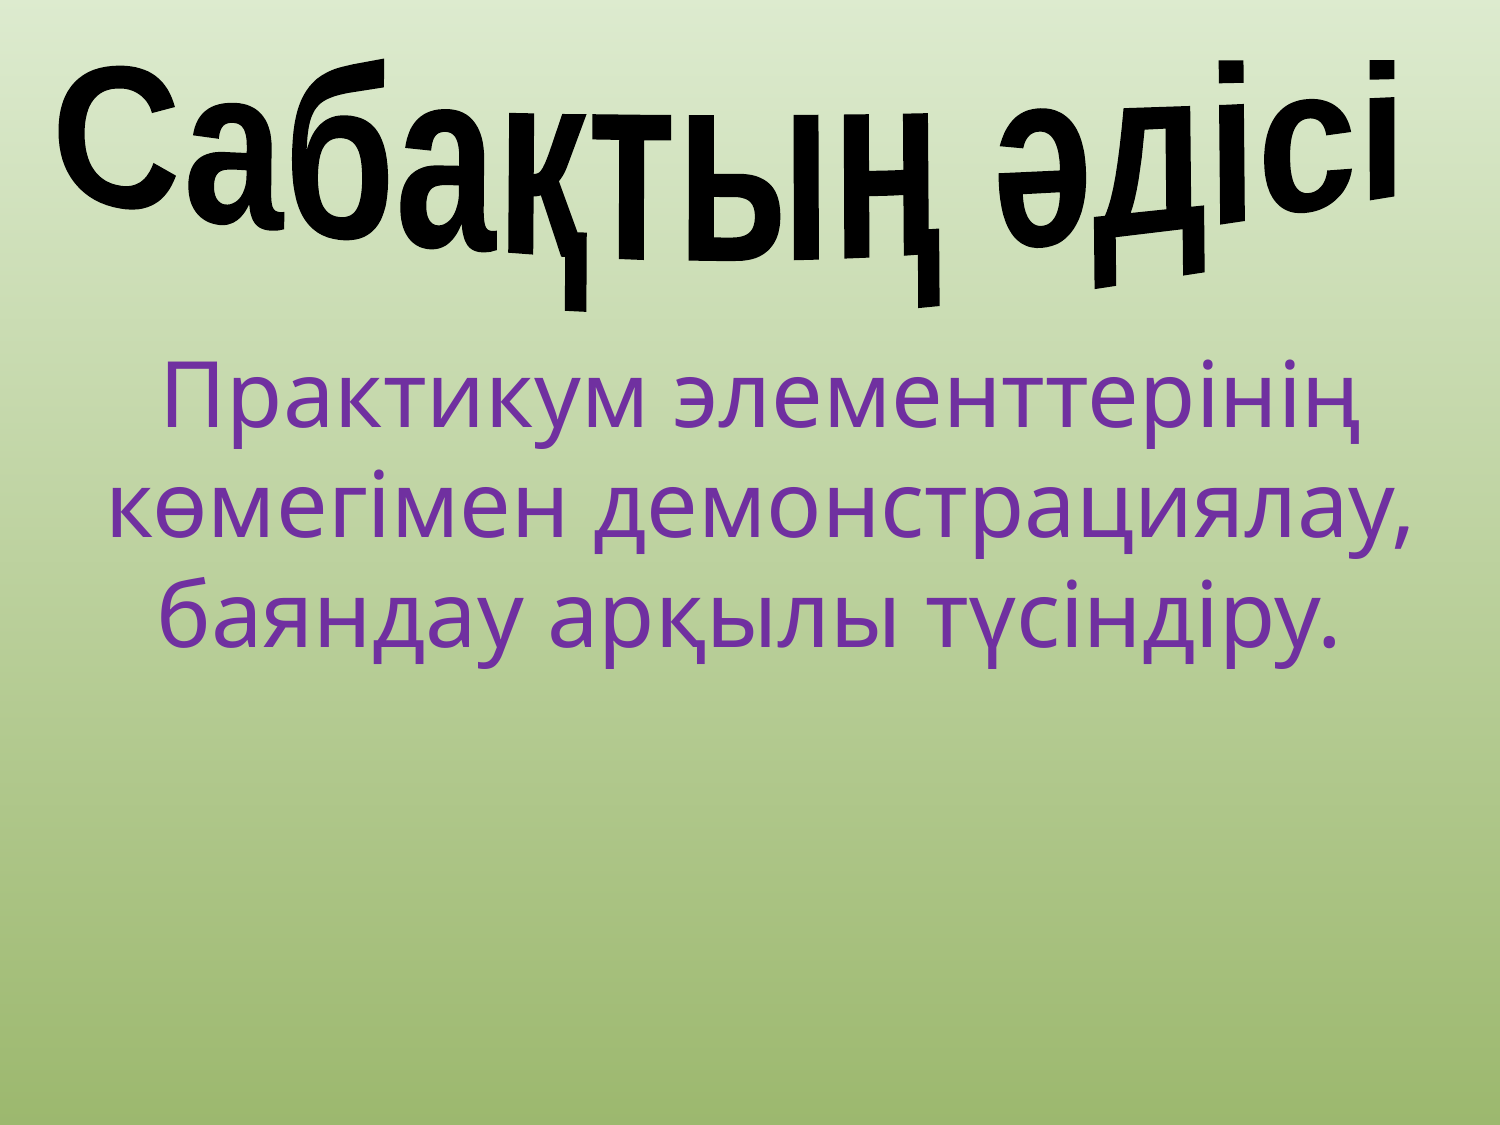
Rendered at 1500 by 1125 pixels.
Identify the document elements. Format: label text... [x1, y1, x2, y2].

text_box Практикум элементтерінің көмегімен демонстрациялау, баяндау арқылы түсіндіру. [58, 328, 1465, 673]
